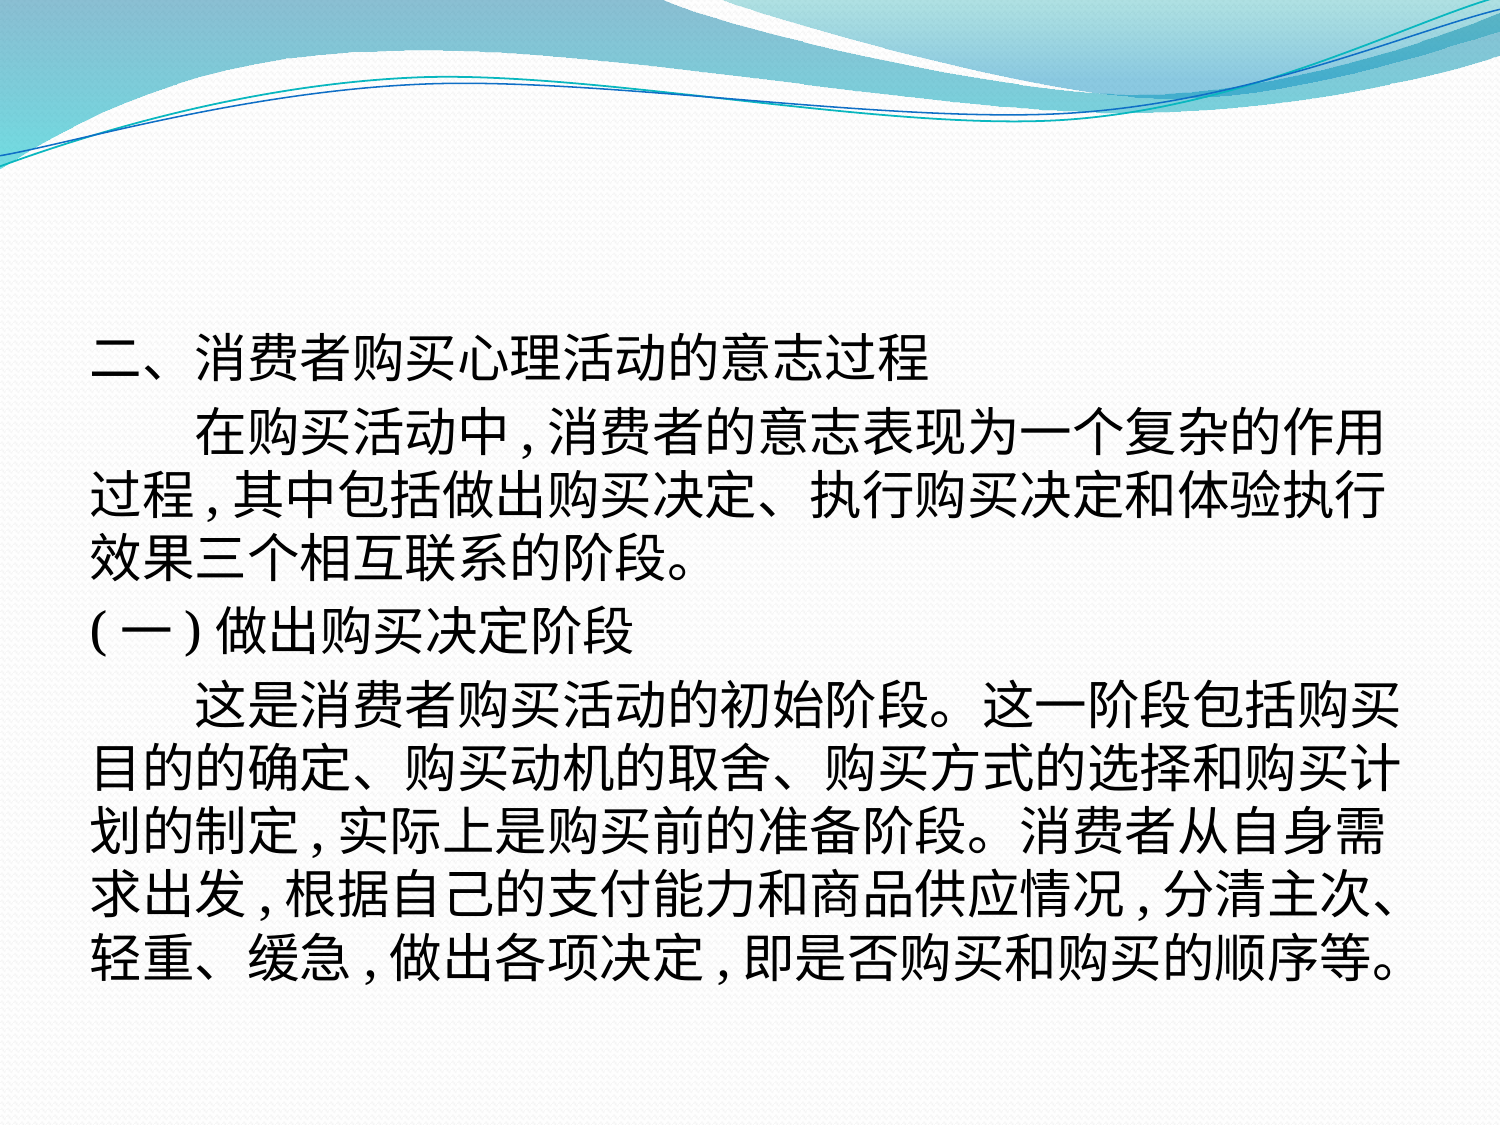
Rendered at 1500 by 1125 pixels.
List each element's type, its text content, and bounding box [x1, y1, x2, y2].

list 二、消费者购买心理活动的意志过程 在购买活动中,消费者的意志表现为一个复杂的作用过程,其中包括做出购买决定、执行购买决定和体验执行效果三个相互联系的阶段。 (一)做出购买决定阶段 这是消费者购买活动的初始阶段。这一阶段包括购买目的的确定、购买动机的取舍、购买方式的选择和购买计划的制定,实际上是购买前的准备阶段。消费者从自身需求出发,根据自己的支付能力和商品供应情况,分清主次、轻重、缓急,做出各项决定,即是否购买和购买的顺序等。 [75, 317, 1425, 1038]
